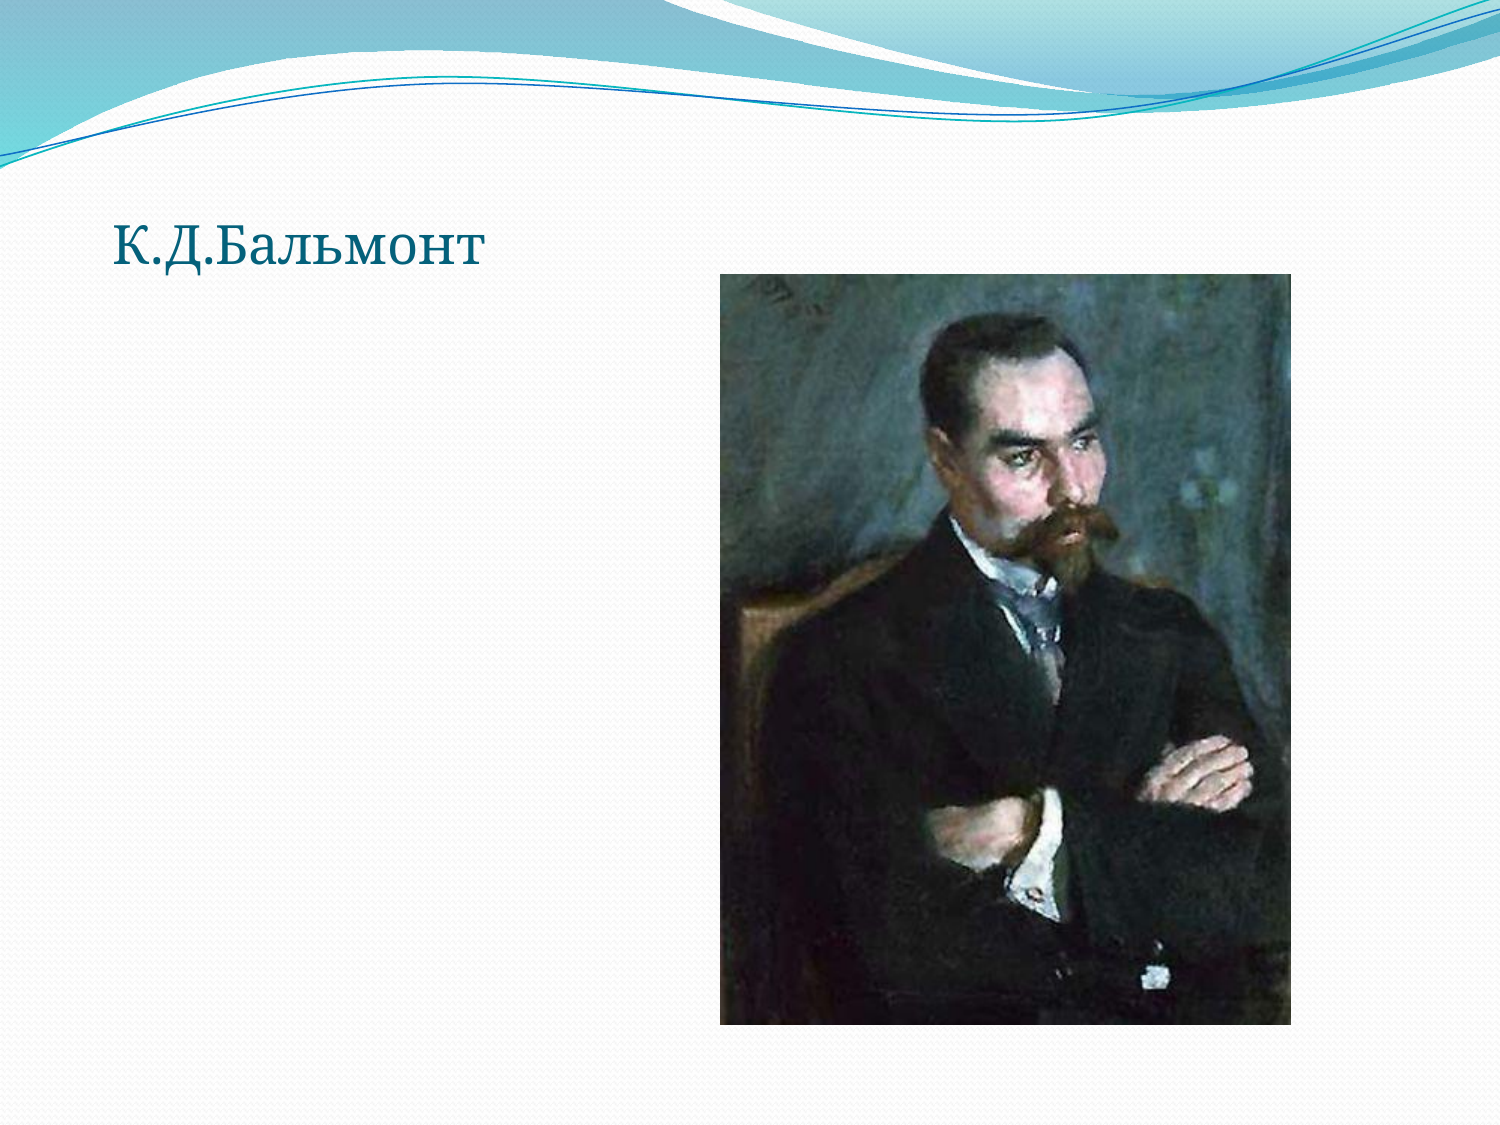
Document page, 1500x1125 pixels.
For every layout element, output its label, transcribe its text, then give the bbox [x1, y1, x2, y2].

title К.Д.Бальмонт [112, 84, 563, 275]
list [720, 274, 1291, 1026]
